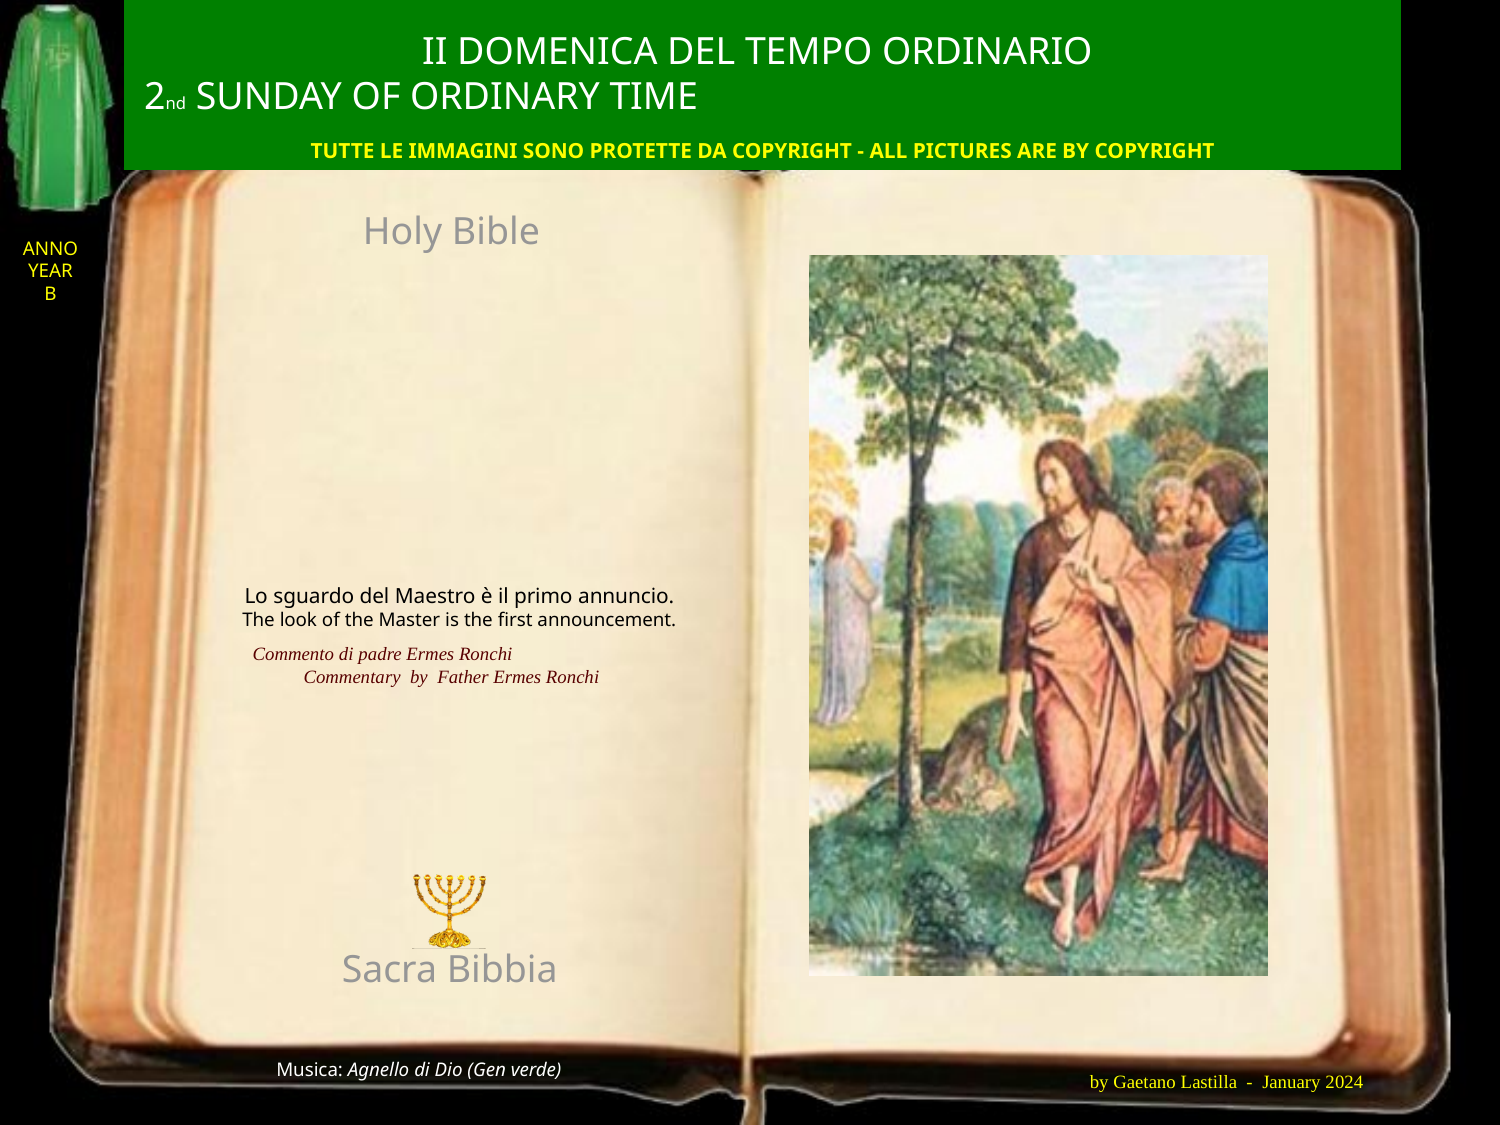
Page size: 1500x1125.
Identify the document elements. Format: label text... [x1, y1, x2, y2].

text_box II DOMENICA DEL TEMPO ORDINARIO 2nd SUNDAY OF ORDINARY TIME TUTTE LE IMMAGINI SONO PROTETTE DA COPYRIGHT - ALL PICTURES ARE BY COPYRIGHT [124, 0, 1400, 170]
text_box Holy Bible [348, 199, 556, 260]
text_box Musica: Agnello di Dio (Gen verde) [62, 1050, 775, 1088]
picture [0, 0, 1500, 1125]
text_box Lo sguardo del Maestro è il primo annuncio. The look of the Master is the first announcement. [194, 575, 720, 638]
text_box Commento di padre Ermes Ronchi Commentary by Father Ermes Ronchi [226, 634, 677, 695]
text_box by Gaetano Lastilla - January 2024 [1074, 1062, 1500, 1100]
text_box ANNO YEAR B [7, 229, 93, 312]
text_box Sacra Bibbia [187, 937, 713, 998]
